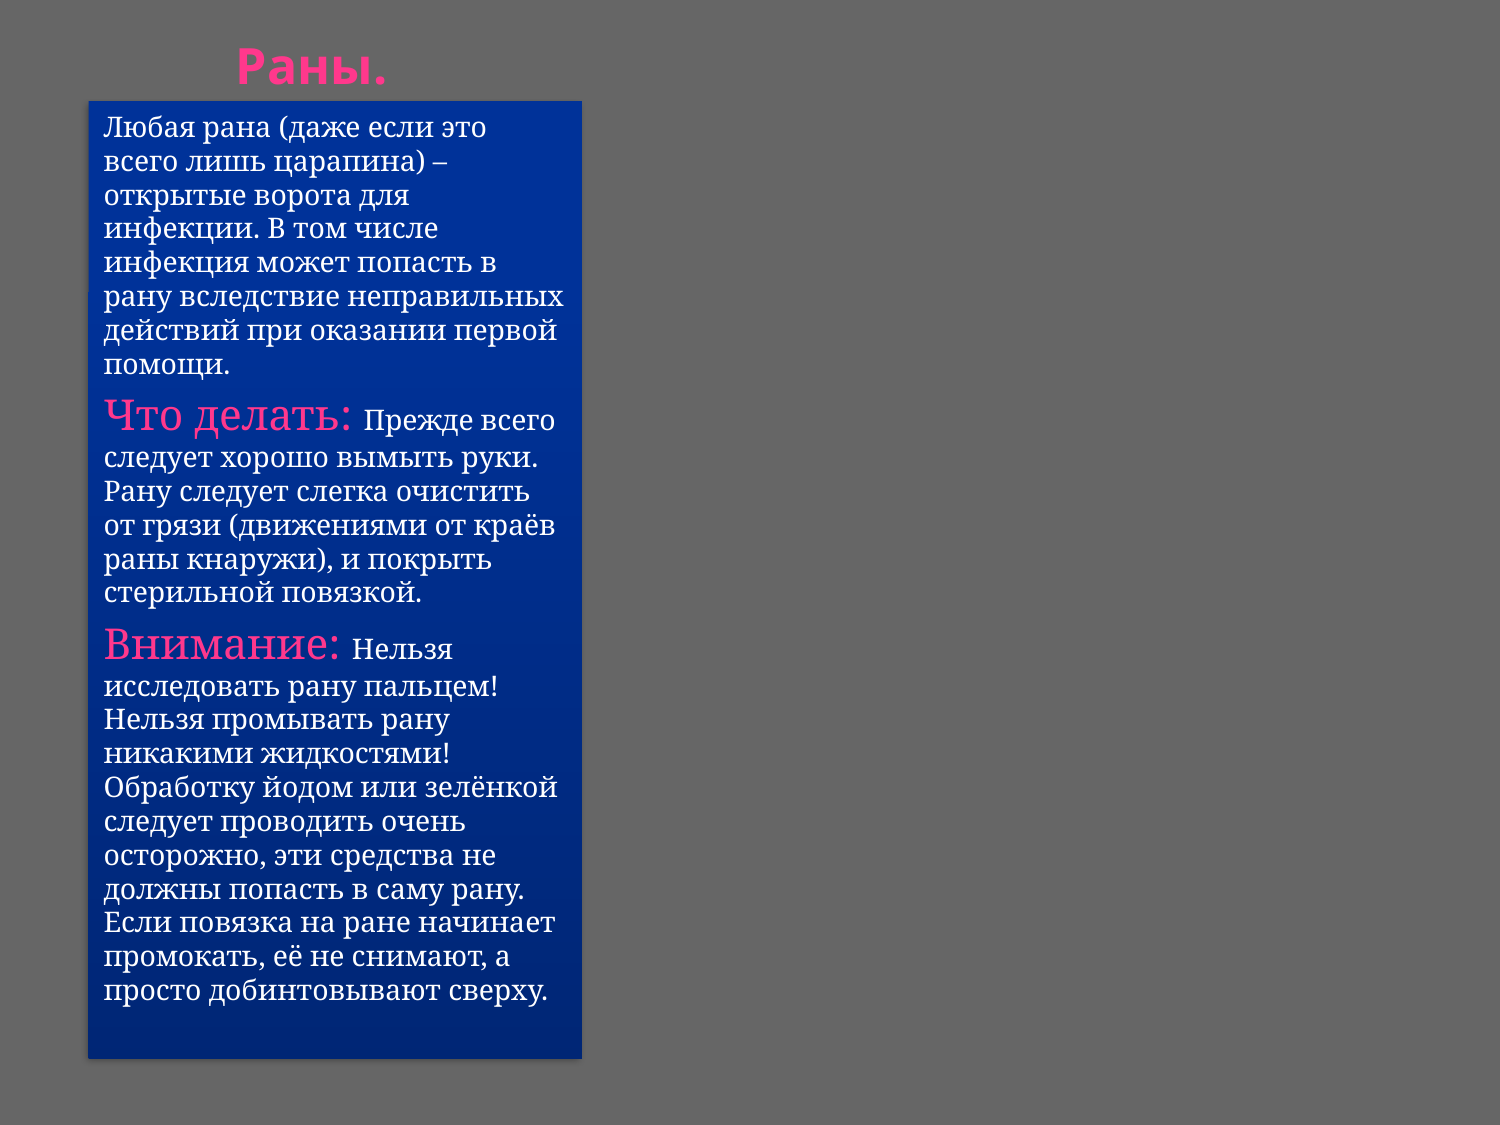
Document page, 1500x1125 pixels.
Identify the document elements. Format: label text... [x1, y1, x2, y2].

list Любая рана (даже если это всего лишь царапина) – открытые ворота для инфекции. В том числе инфекция может попасть в рану вследствие неправильных действий при оказании первой помощи. Что делать: Прежде всего следует хорошо вымыть руки. Рану следует слегка очистить от грязи (движениями от краёв раны кнаружи), и покрыть стерильной повязкой. Внимание: Нельзя исследовать рану пальцем! Нельзя промывать рану никакими жидкостями! Обработку йодом или зелёнкой следует проводить очень осторожно, эти средства не должны попасть в саму рану. Если повязка на ране начинает промокать, её не снимают, а просто добинтовывают сверху. [88, 101, 582, 1059]
title Раны. [64, 0, 559, 163]
